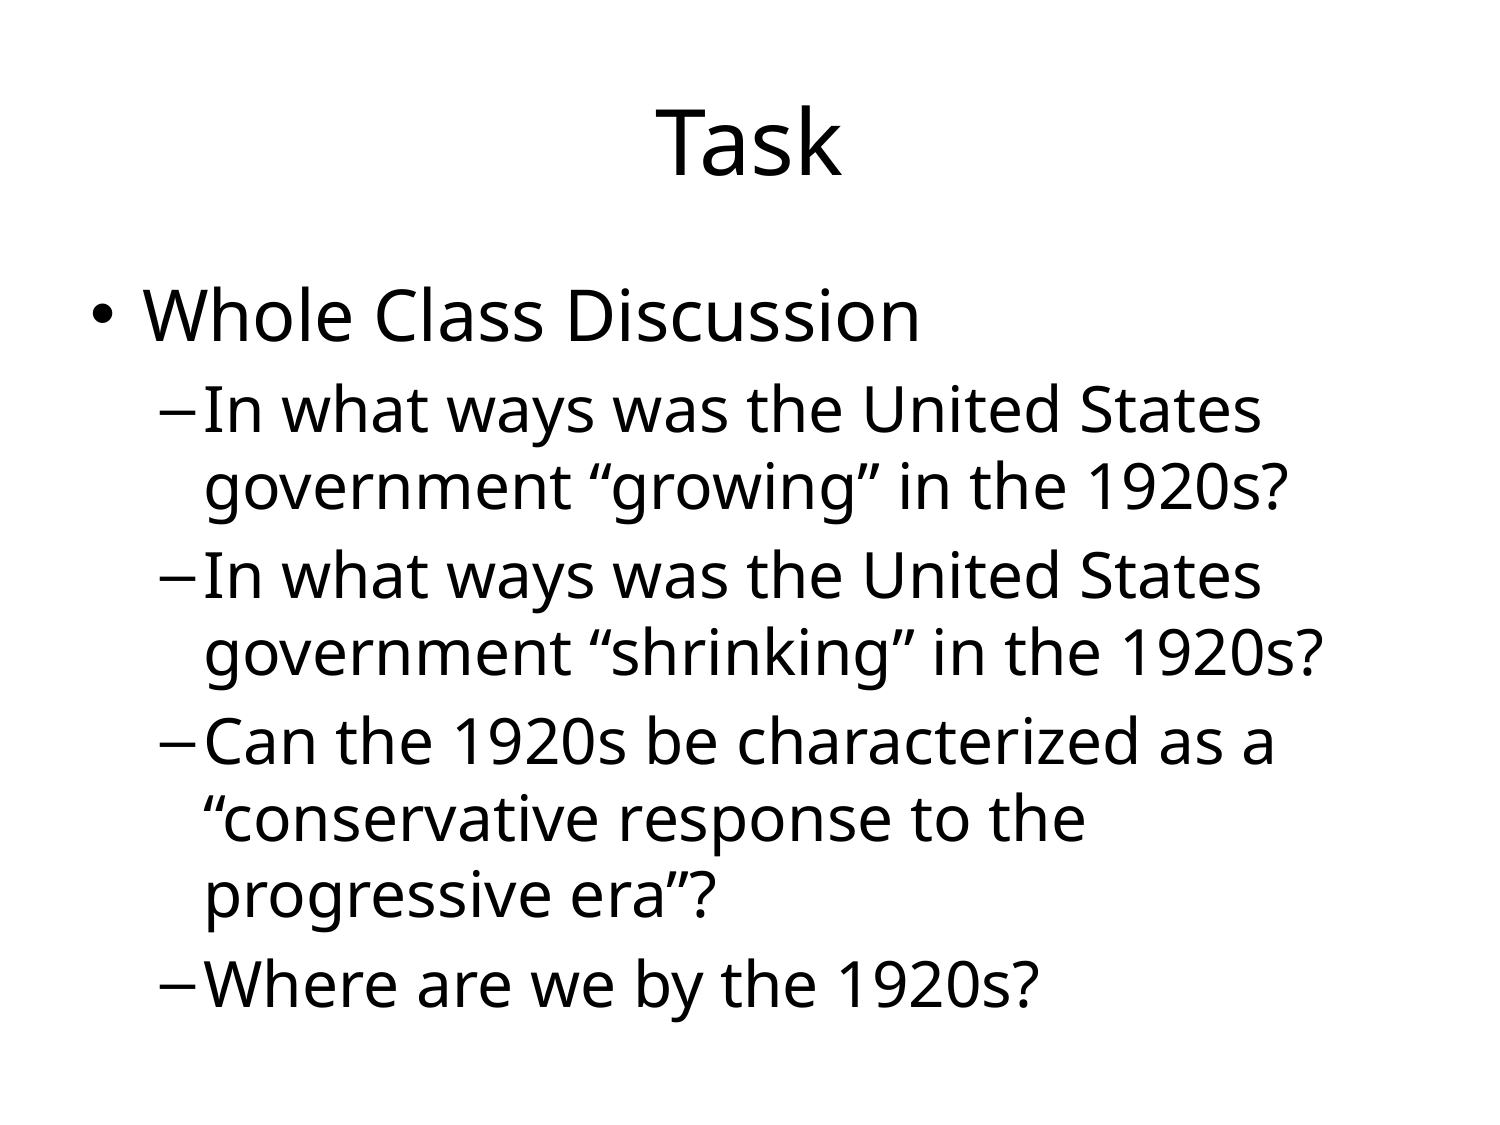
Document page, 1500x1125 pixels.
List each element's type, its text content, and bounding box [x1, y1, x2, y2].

title Task [75, 45, 1425, 233]
list Whole Class Discussion In what ways was the United States government “growing” in the 1920s? In what ways was the United States government “shrinking” in the 1920s? Can the 1920s be characterized as a “conservative response to the progressive era”? Where are we by the 1920s? [75, 262, 1425, 1042]
